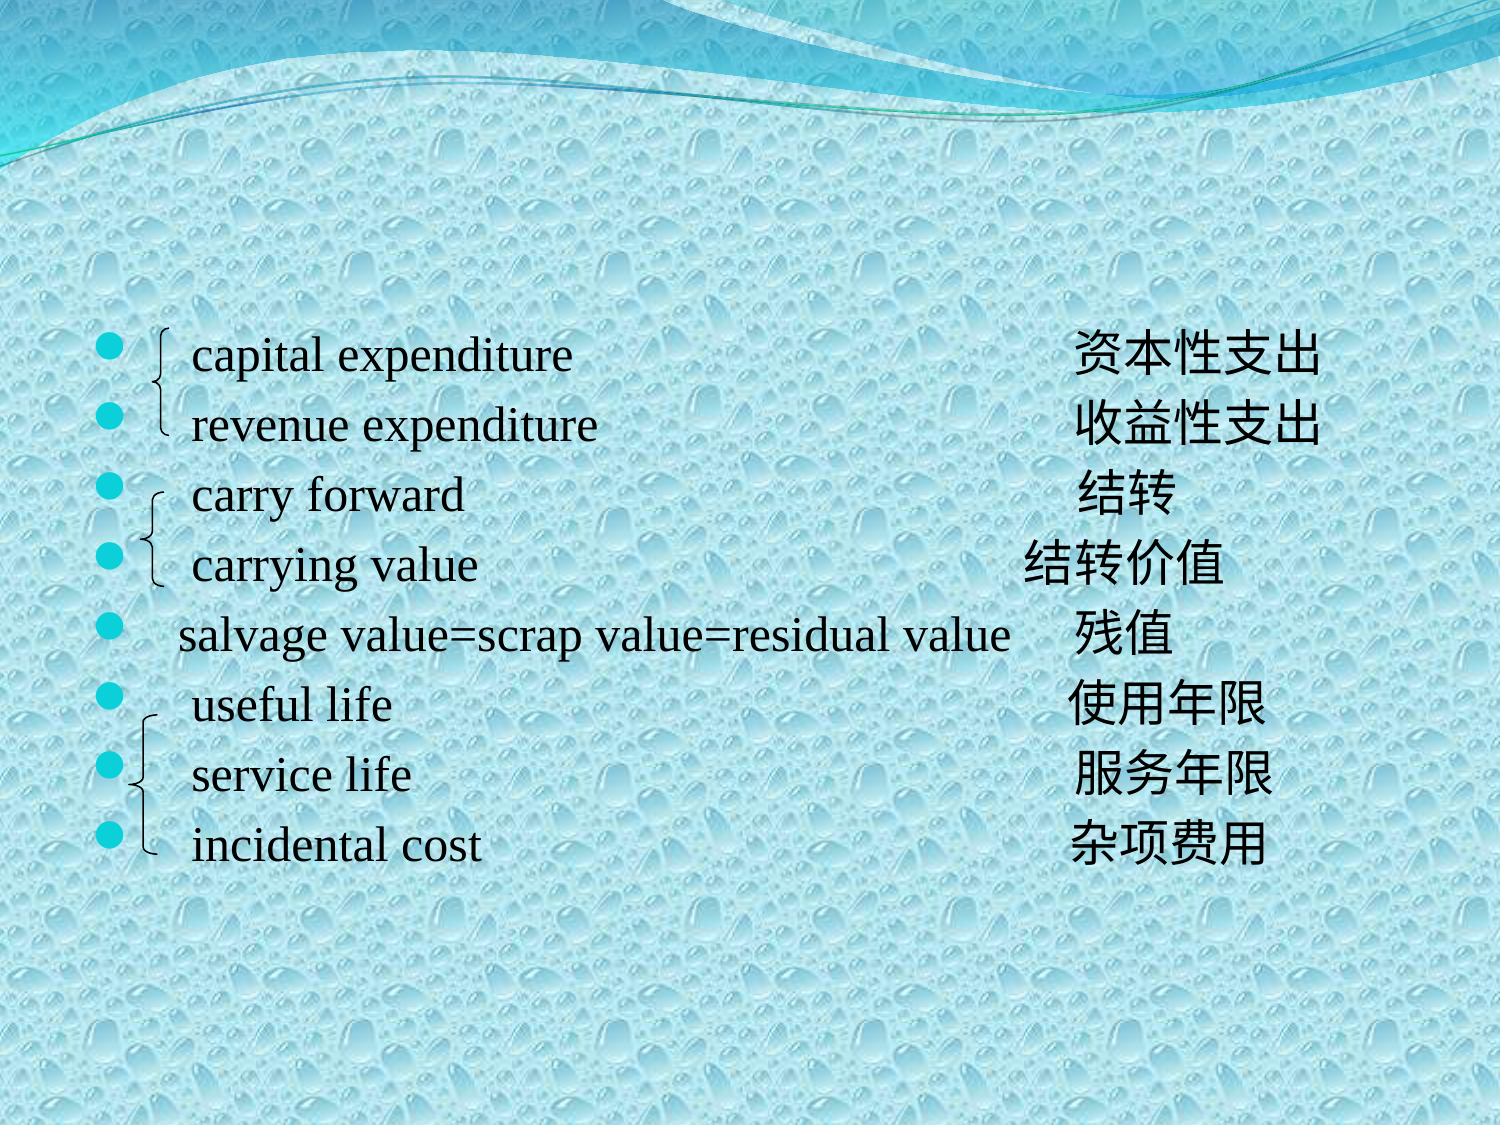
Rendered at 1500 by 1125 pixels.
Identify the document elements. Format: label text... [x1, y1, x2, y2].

text_box [152, 328, 169, 436]
text_box [128, 714, 158, 855]
text_box [140, 492, 165, 587]
list capital expenditure 资本性支出 revenue expenditure 收益性支出 carry forward 结转 carrying value 结转价值 salvage value=scrap value=residual value 残值 useful life 使用年限 service life 服务年限 incidental cost 杂项费用 [76, 314, 1428, 938]
picture [0, 0, 1500, 1125]
